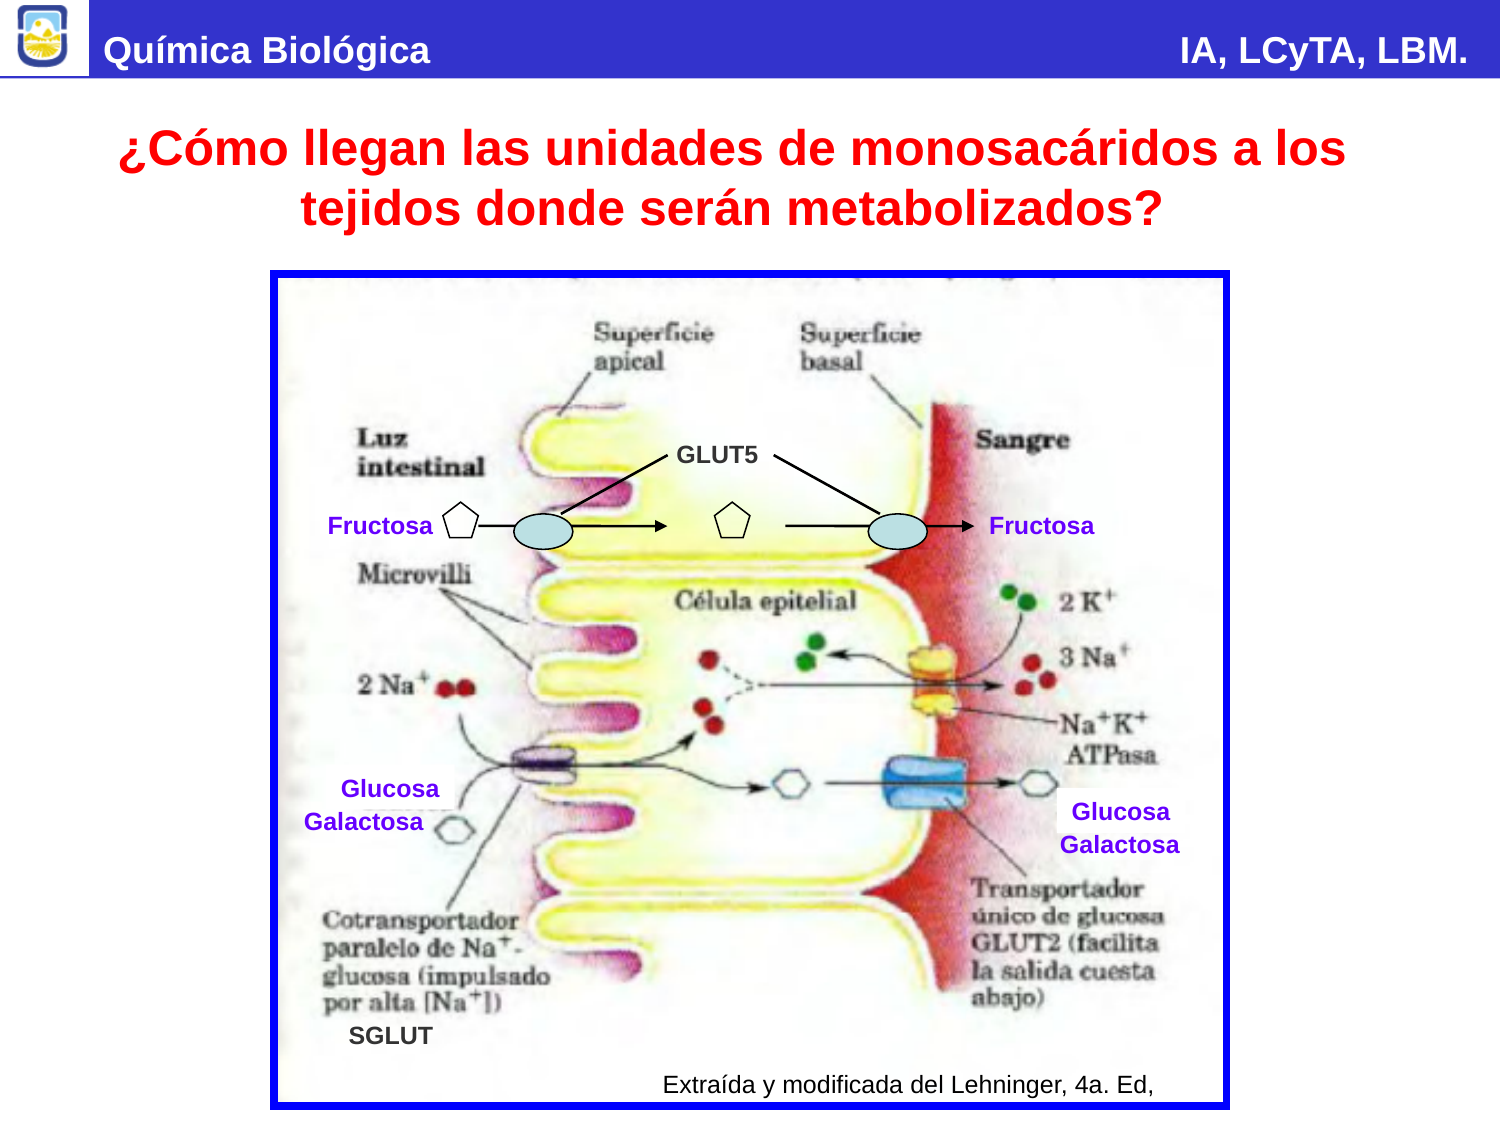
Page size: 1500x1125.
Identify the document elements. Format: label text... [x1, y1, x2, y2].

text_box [0, 0, 1500, 83]
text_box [277, 277, 1223, 1107]
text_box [312, 431, 1110, 550]
text_box ¿Cómo llegan las unidades de monosacáridos a los tejidos donde serán metabolizados? [100, 107, 1365, 243]
